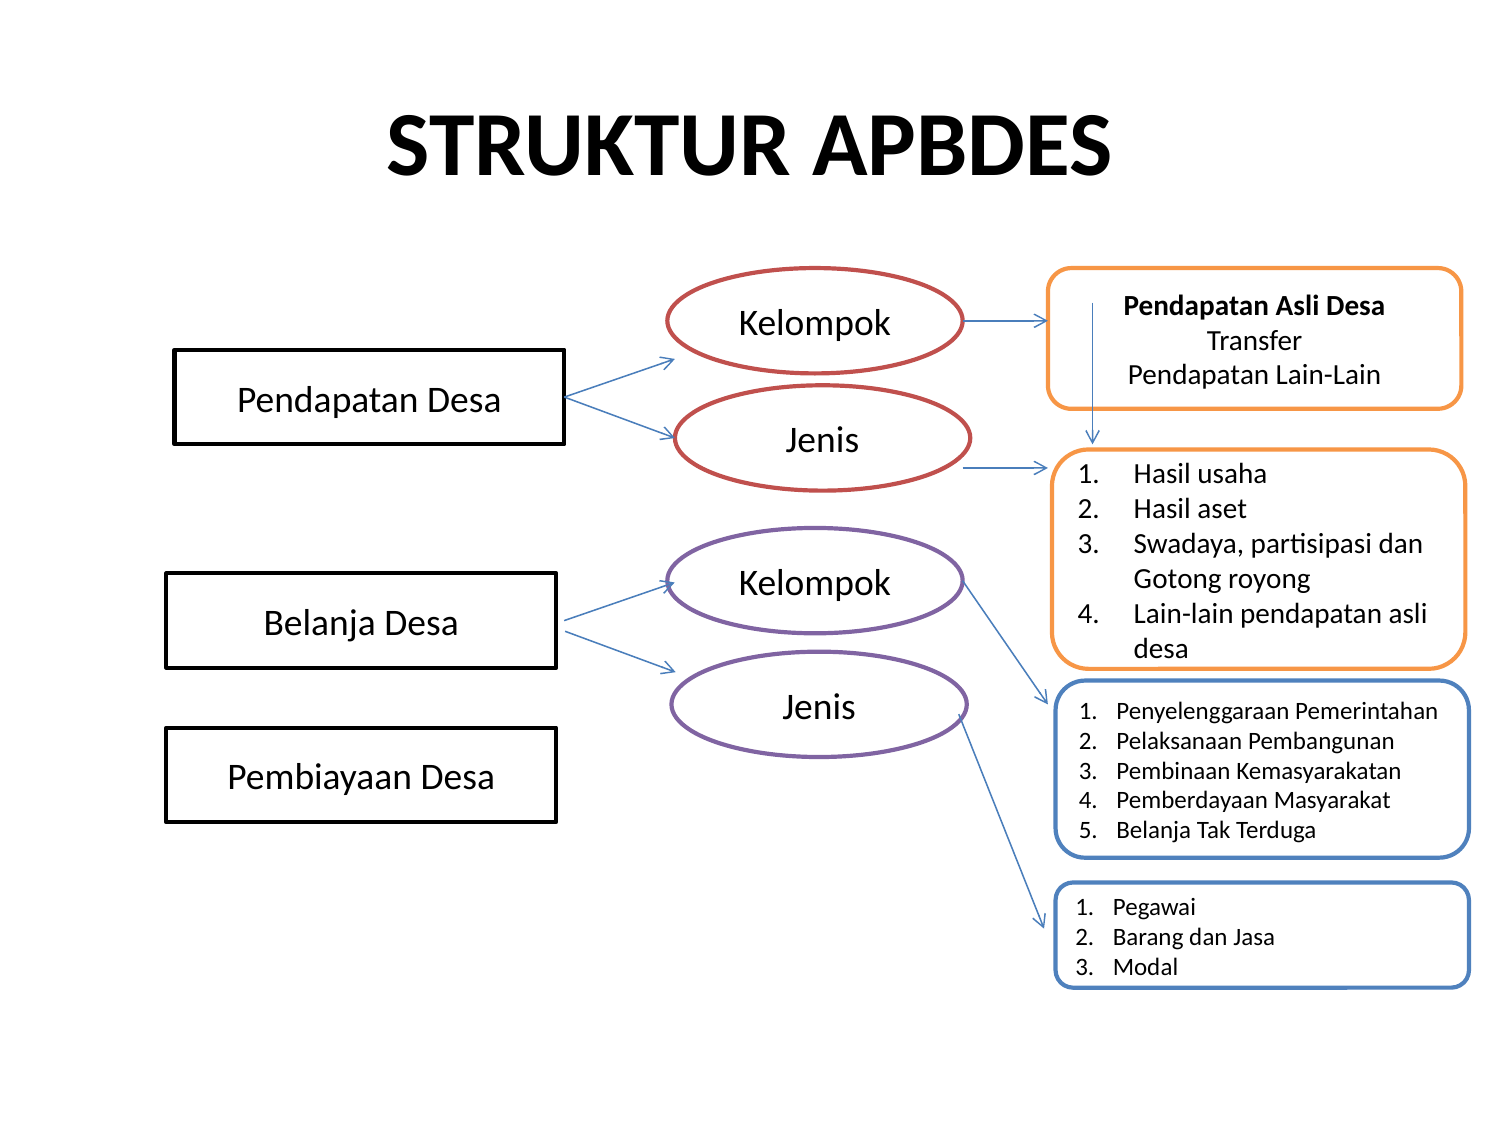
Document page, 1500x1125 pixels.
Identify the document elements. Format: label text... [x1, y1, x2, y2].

text_box Kelompok [665, 265, 965, 376]
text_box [564, 396, 676, 439]
text_box Pendapatan Asli Desa Transfer Pendapatan Lain-Lain [1045, 265, 1464, 411]
text_box Hasil usaha Hasil aset Swadaya, partisipasi dan Gotong royong Lain-lain pendapatan asli desa [1049, 447, 1468, 671]
text_box Pendapatan Desa [172, 348, 566, 446]
text_box Pembiayaan Desa [164, 726, 558, 824]
text_box Penyelenggaraan Pemerintahan Pelaksanaan Pembangunan Pembinaan Kemasyarakatan Pemberdayaan Masyarakat Belanja Tak Terduga [1053, 678, 1472, 860]
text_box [962, 580, 1049, 705]
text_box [563, 582, 675, 621]
text_box Pegawai Barang dan Jasa Modal [1053, 880, 1472, 990]
text_box Jenis [674, 383, 973, 493]
title STRUKTUR APBDES [75, 45, 1425, 233]
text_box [958, 713, 1045, 929]
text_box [564, 630, 676, 673]
text_box Jenis [669, 649, 960, 760]
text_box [564, 358, 676, 396]
text_box Kelompok [665, 525, 965, 636]
text_box Belanja Desa [164, 571, 558, 670]
